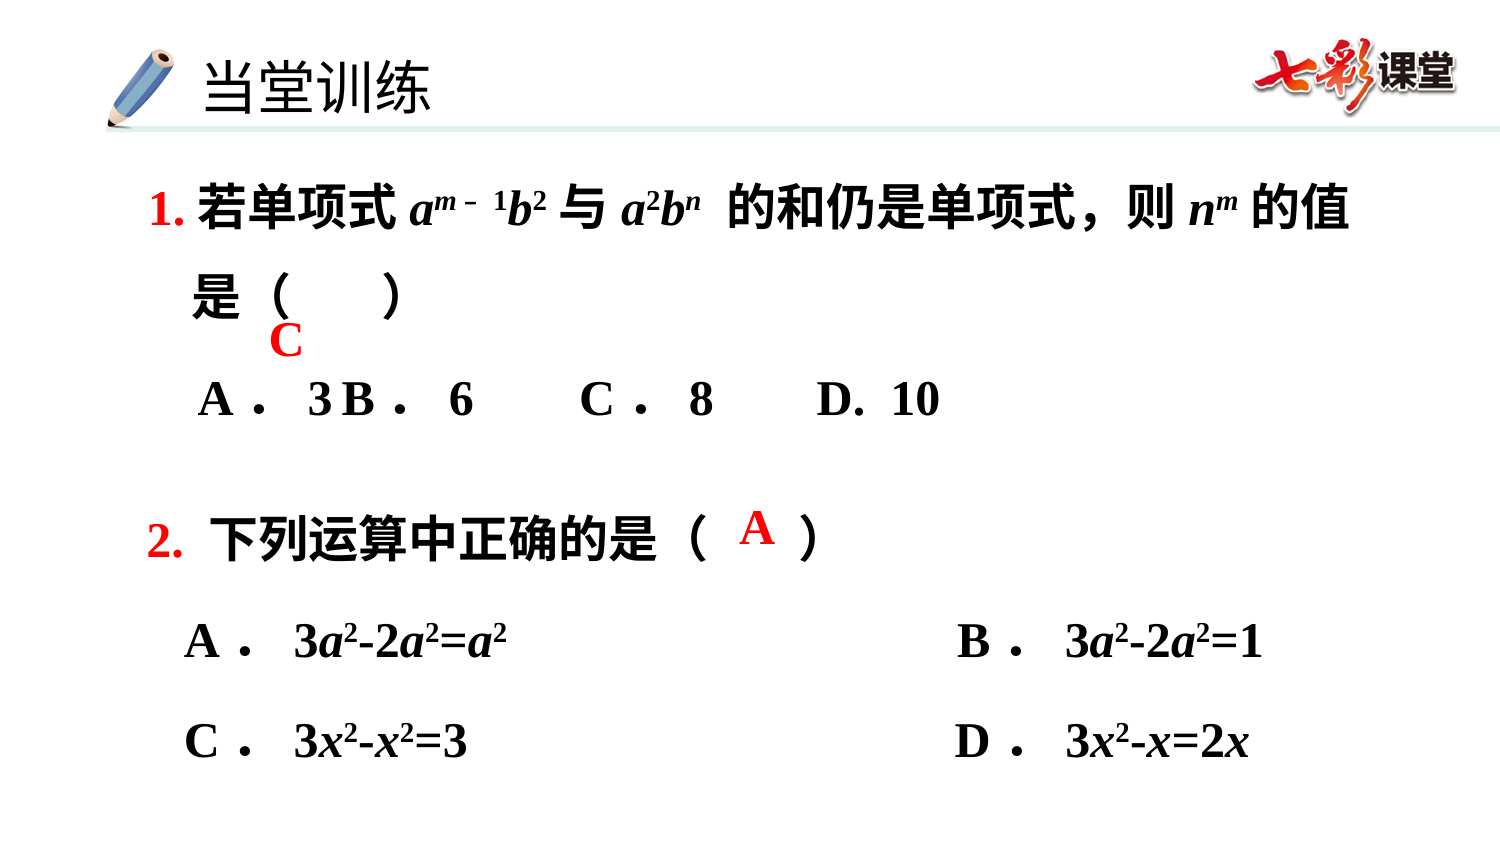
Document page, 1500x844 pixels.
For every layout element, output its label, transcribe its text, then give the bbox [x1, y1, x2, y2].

text_box A [724, 486, 781, 562]
text_box C [253, 298, 348, 374]
picture [1249, 32, 1461, 118]
picture [100, 32, 181, 146]
text_box 2. 下列运算中正确的是（ ） A．3a2-2a2=a2 B．3a2-2a2=1 C．3x2-x2=3 D．3x2-x=2x [131, 469, 1394, 775]
